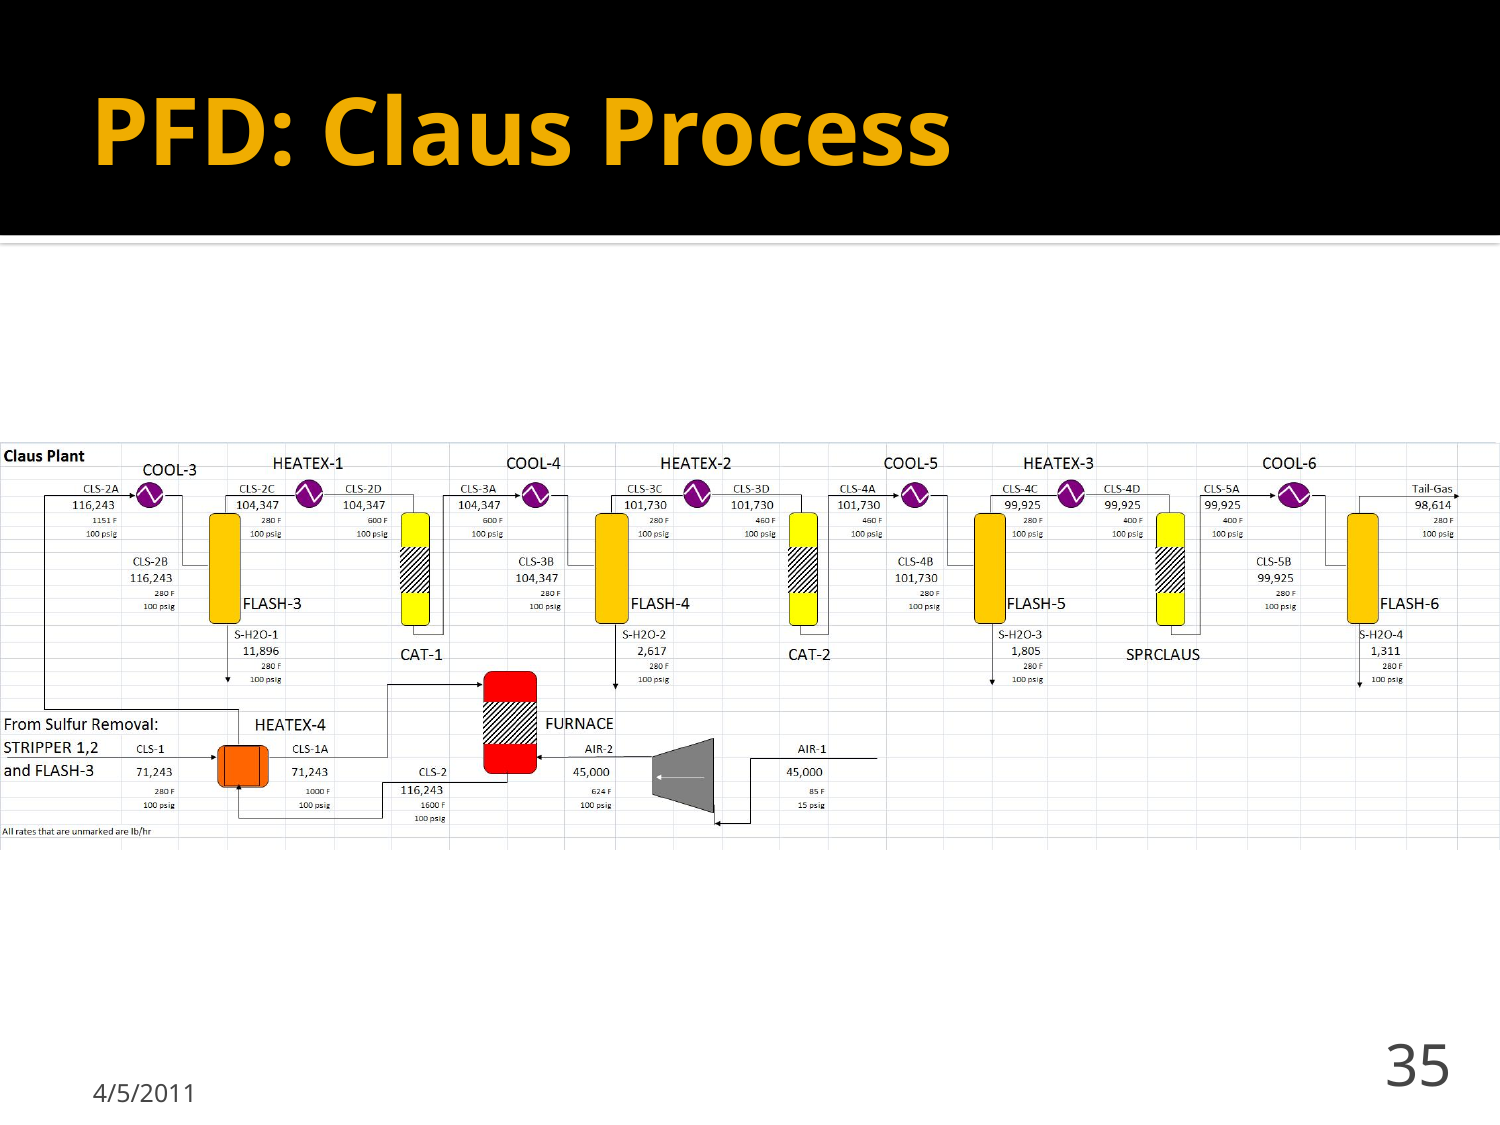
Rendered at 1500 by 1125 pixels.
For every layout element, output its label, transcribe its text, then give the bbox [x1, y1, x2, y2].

picture [0, 442, 1500, 850]
title PFD: Claus Process [75, 25, 1425, 231]
slide_number 35 [1345, 1062, 1467, 1108]
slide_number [75, 1062, 425, 1108]
